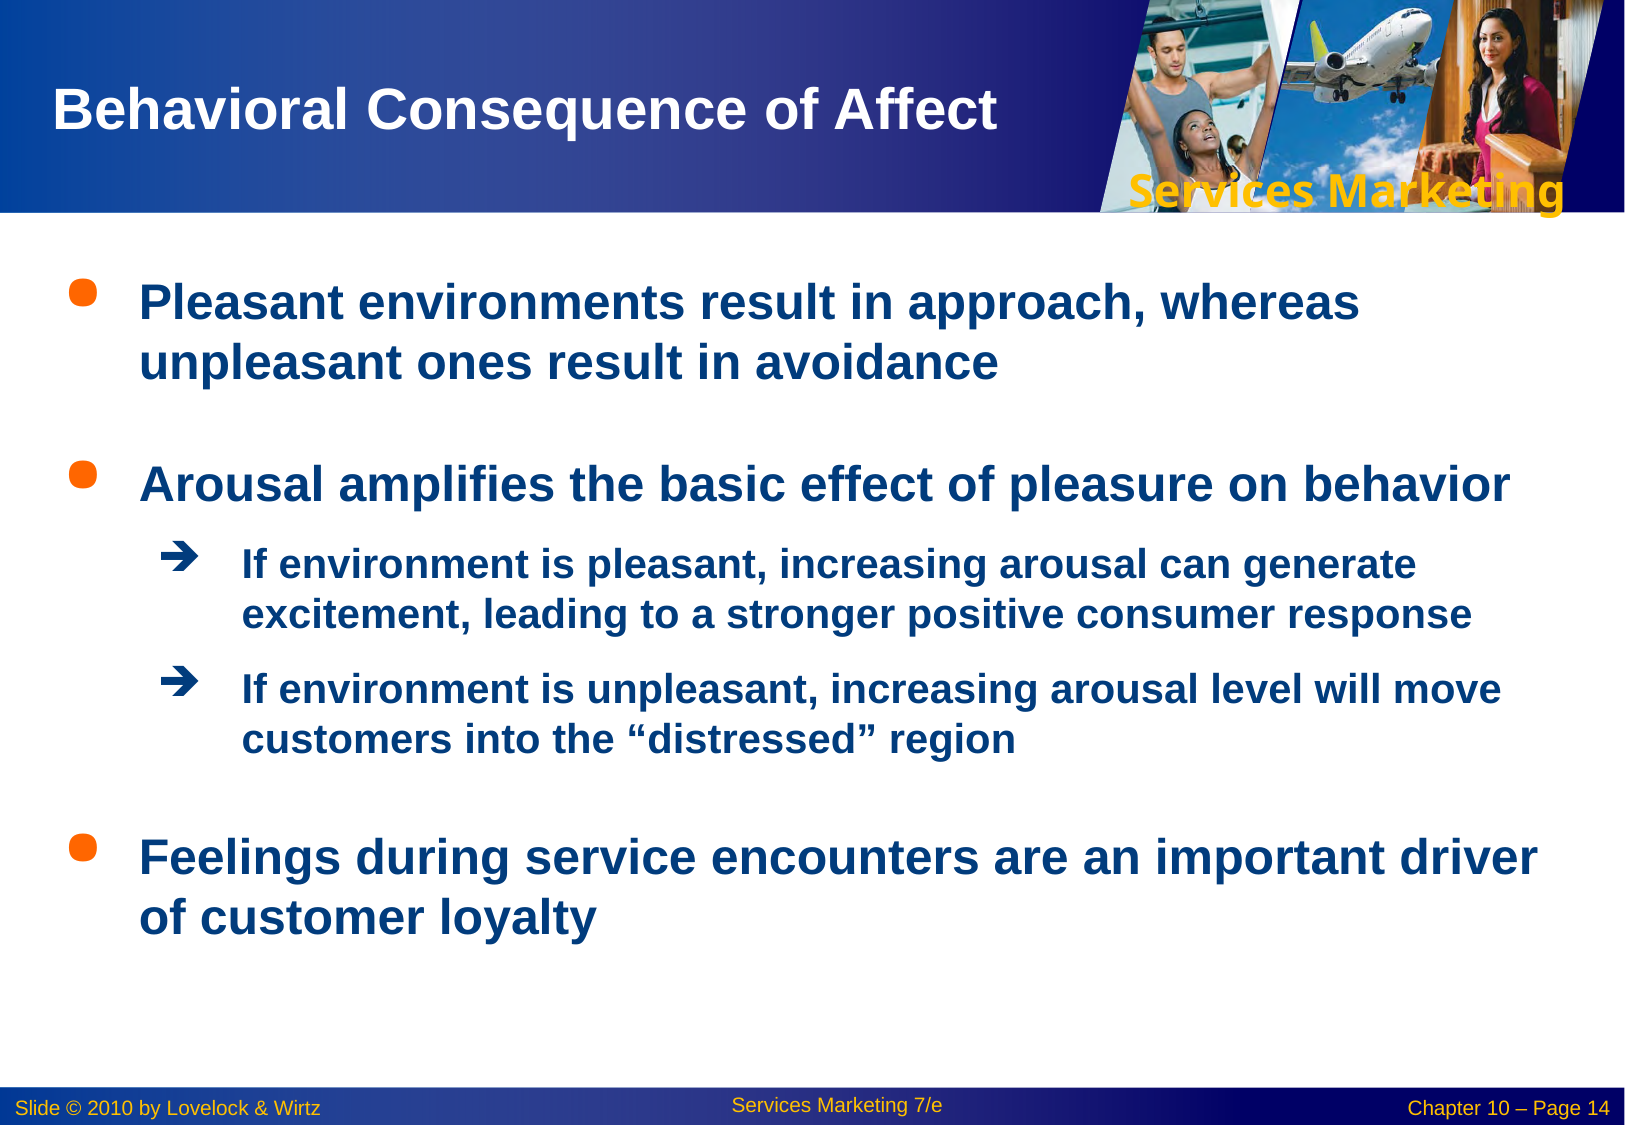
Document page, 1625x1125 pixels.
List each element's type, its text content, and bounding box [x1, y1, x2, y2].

picture [1100, 0, 1604, 213]
picture [1546, 187, 1556, 202]
title Behavioral Consequence of Affect [36, 37, 1088, 176]
picture [1162, 186, 1172, 192]
list Pleasant environments result in approach, whereas unpleasant ones result in avoidance Arousal amplifies the basic effect of pleasure on behavior If environment is pleasant, increasing arousal can generate excitement, leading to a stronger positive consumer response If environment is unpleasant, increasing arousal level will move customers into the “distressed” region Feelings during service encounters are an important driver of customer loyalty [49, 261, 1588, 1051]
